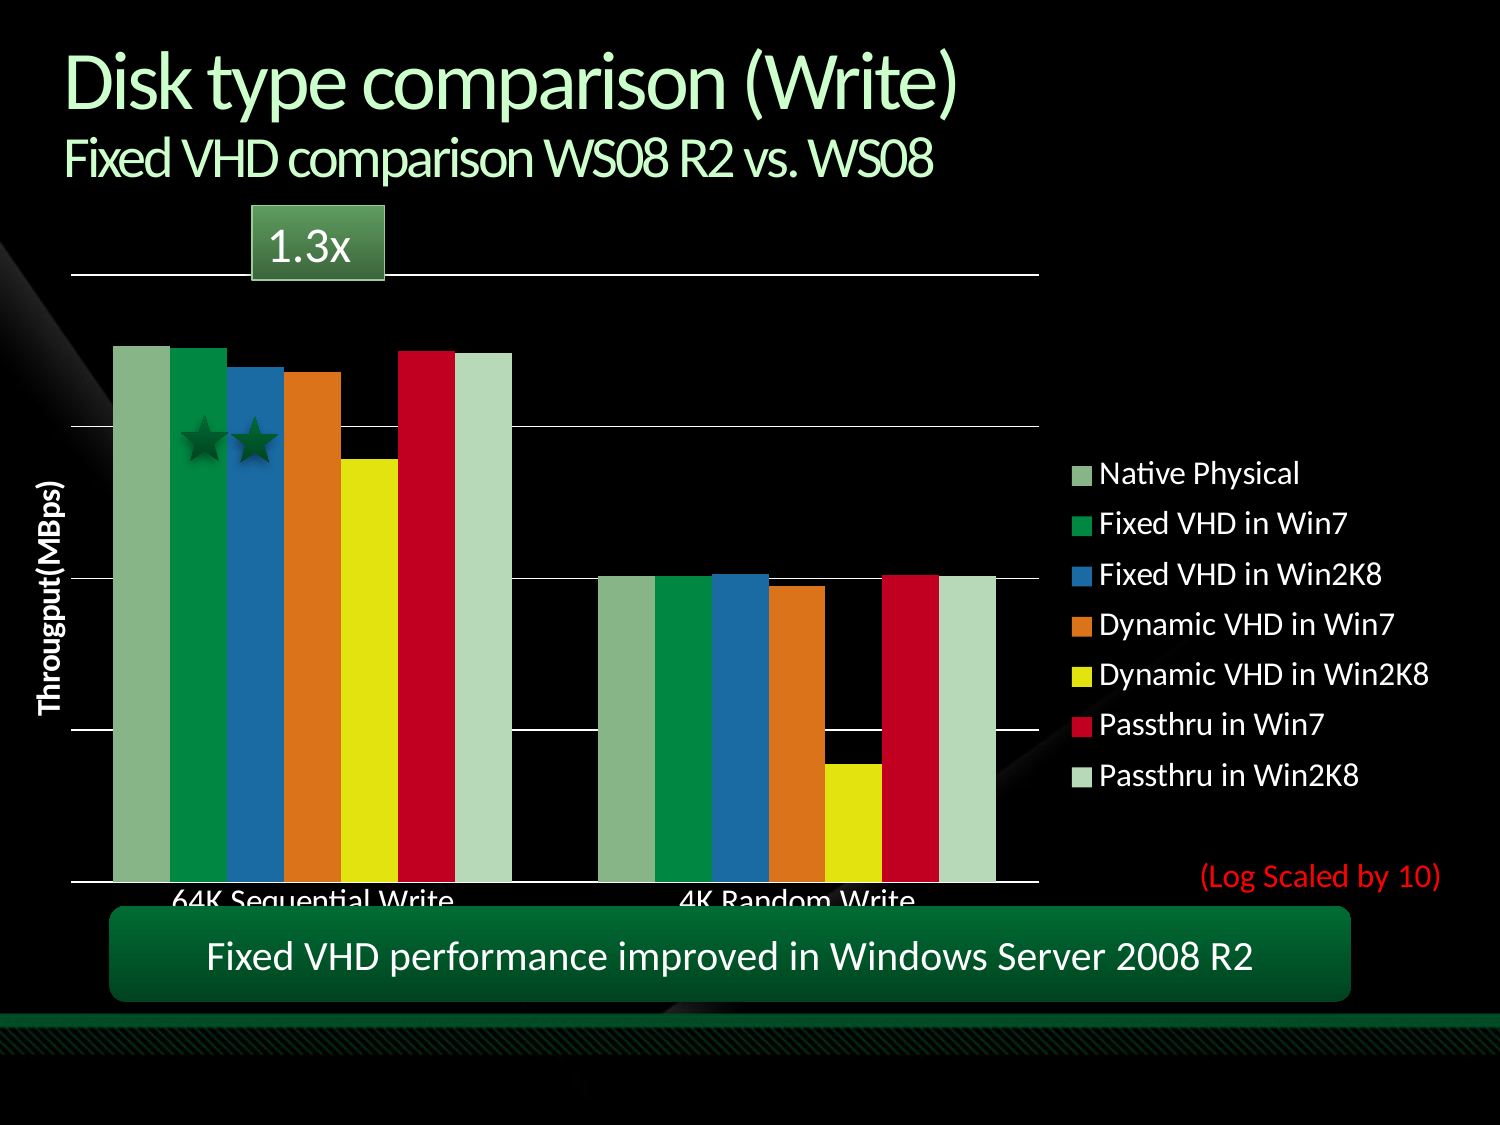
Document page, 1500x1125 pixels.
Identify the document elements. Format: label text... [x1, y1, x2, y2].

text_box Fixed VHD performance improved in Windows Server 2008 R2 [112, 995, 1349, 1002]
text_box 1.3x [251, 205, 385, 265]
picture [0, 0, 1500, 1125]
title Disk type comparison (Write) Fixed VHD comparison WS08 R2 vs. WS08 [63, 37, 1438, 192]
chart [24, 265, 1458, 984]
